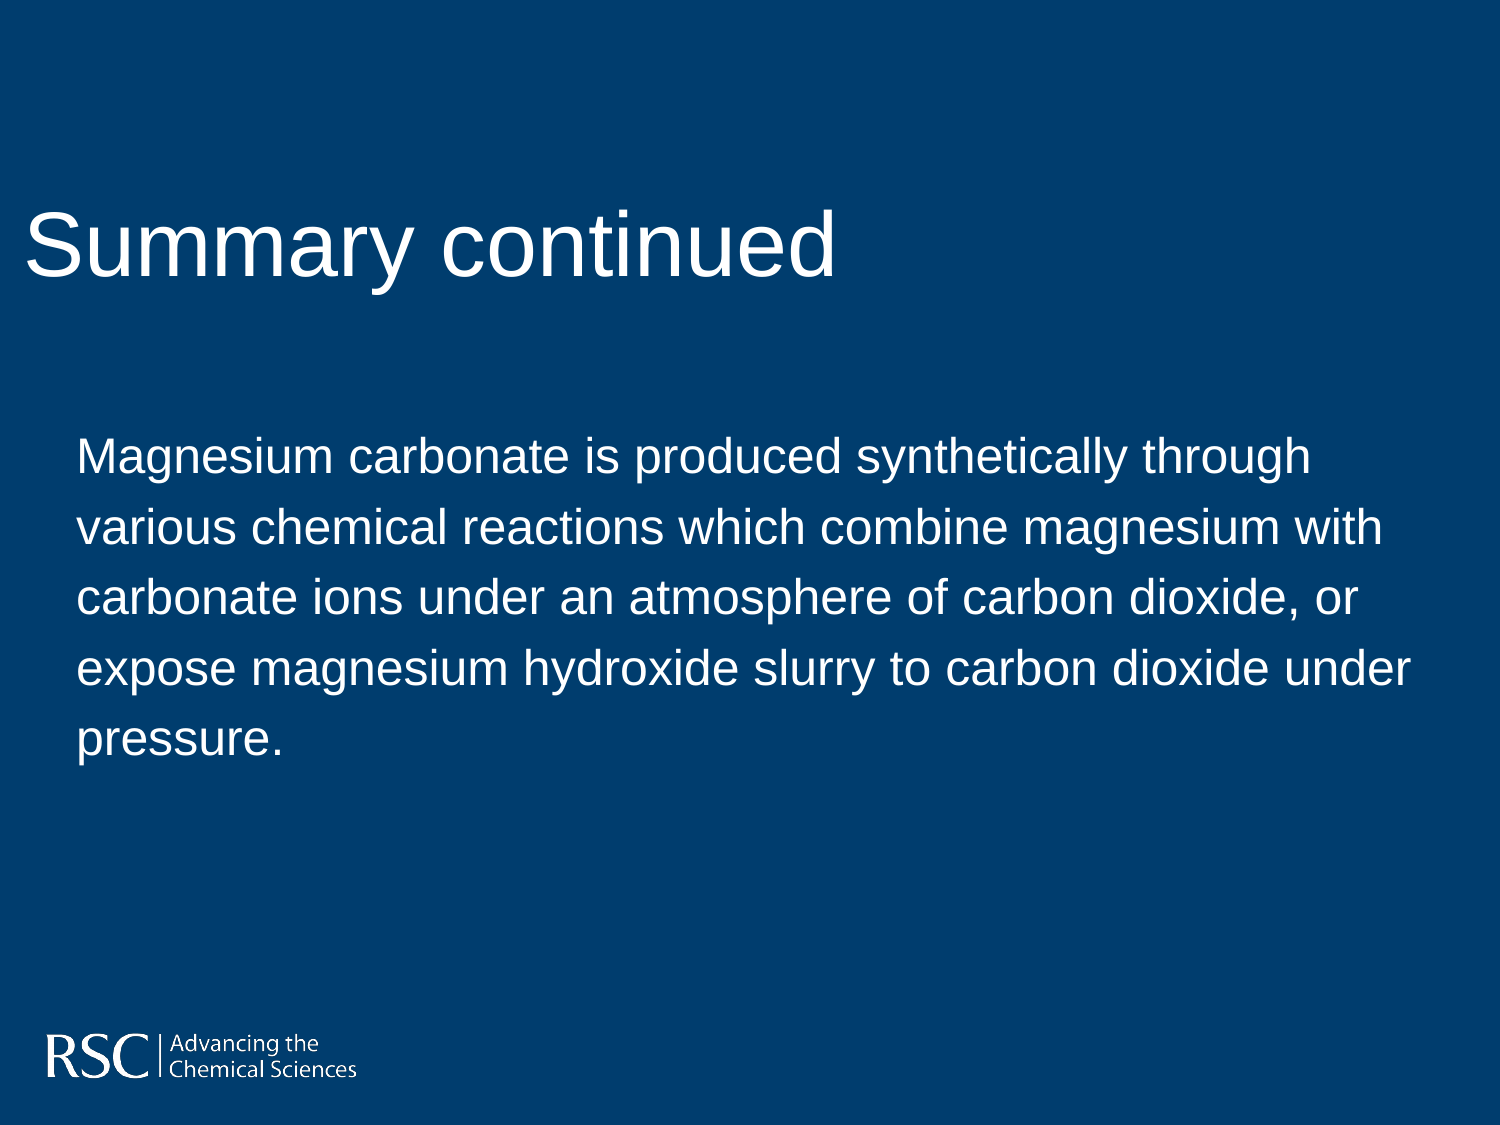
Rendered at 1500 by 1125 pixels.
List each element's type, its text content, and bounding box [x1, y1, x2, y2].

picture [42, 1028, 362, 1082]
text_box Magnesium carbonate is produced synthetically through various chemical reactions which combine magnesium with carbonate ions under an atmosphere of carbon dioxide, or expose magnesium hydroxide slurry to carbon dioxide under pressure. [60, 231, 1489, 1043]
text_box Summary continued [7, 199, 966, 302]
